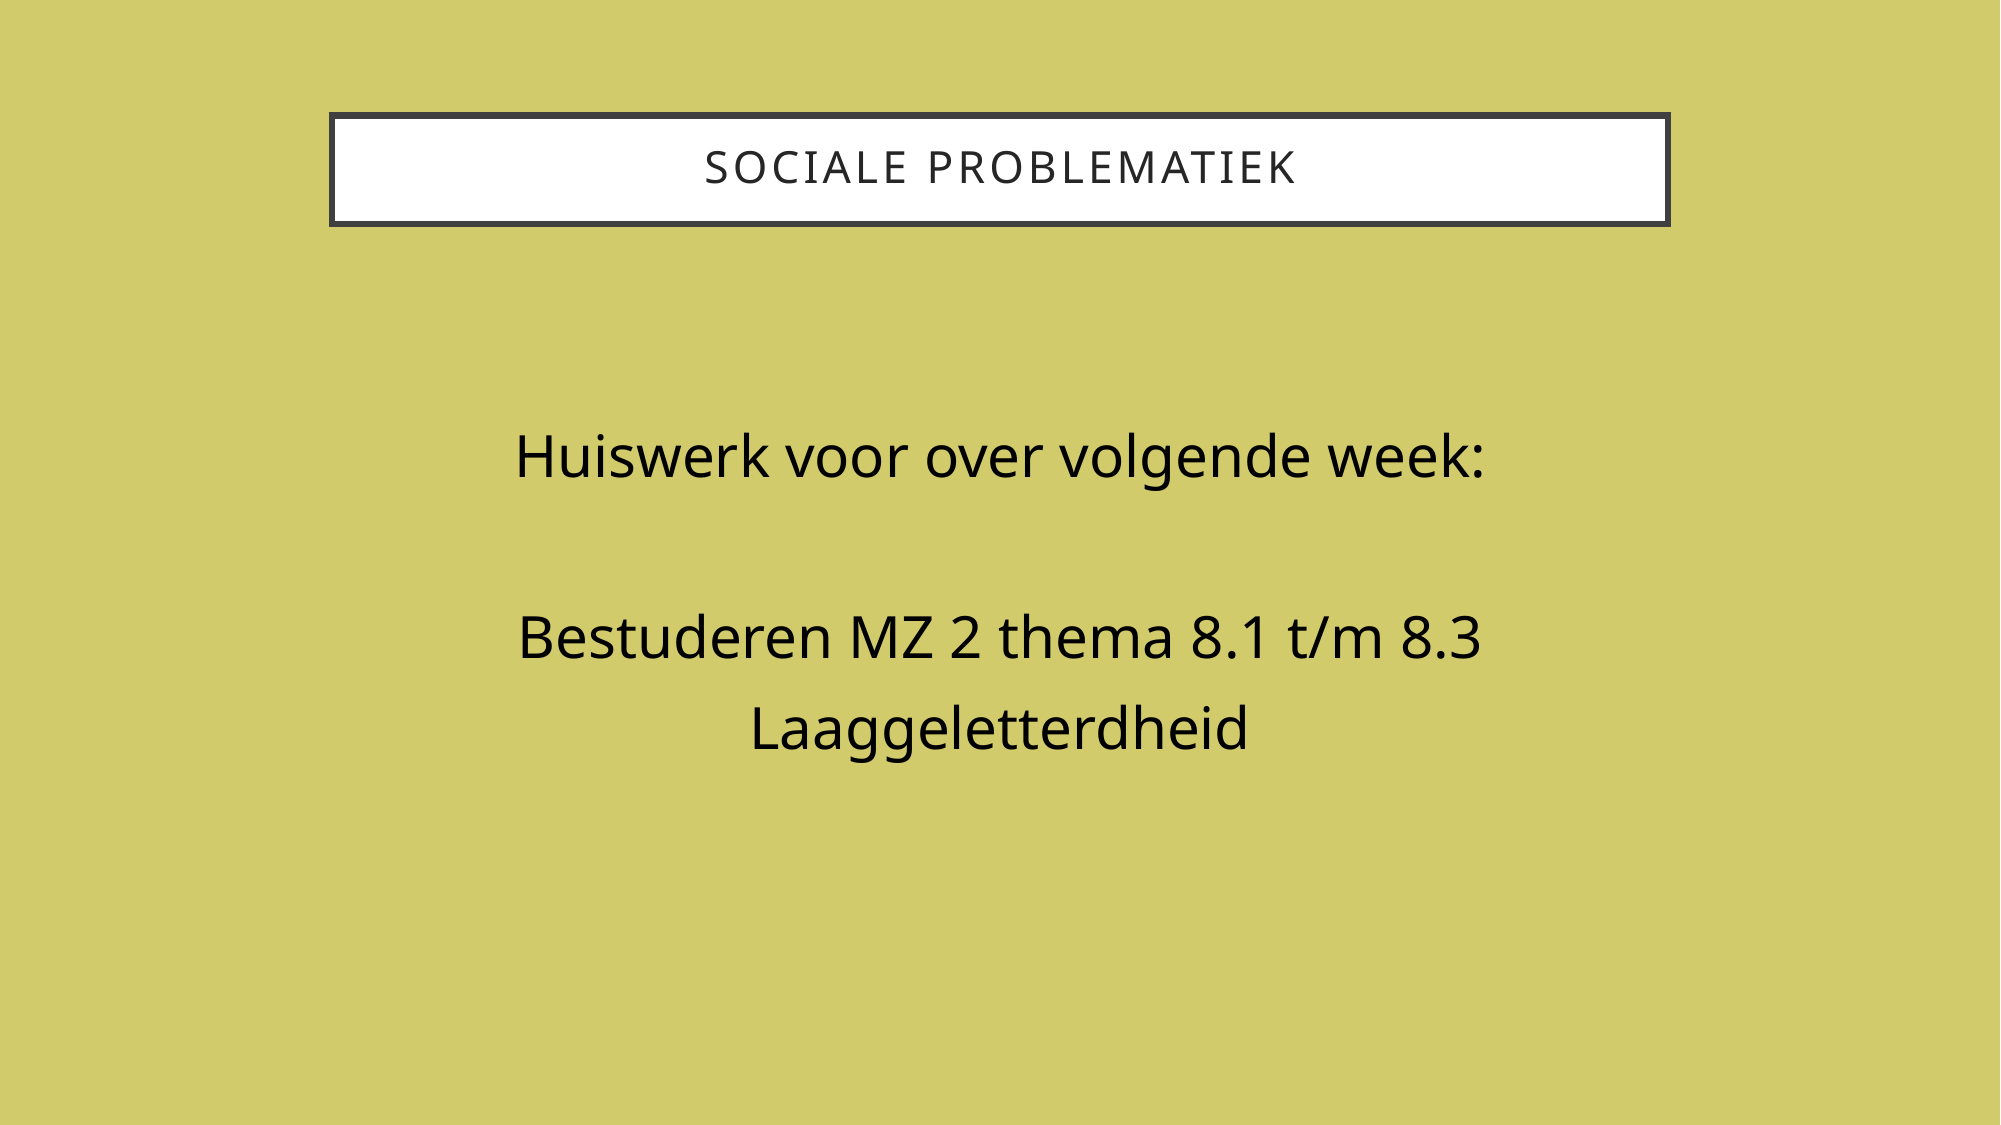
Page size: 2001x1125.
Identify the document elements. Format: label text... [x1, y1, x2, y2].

title Sociale problematiek [329, 112, 1671, 227]
subtitle Huiswerk voor over volgende week: Bestuderen MZ 2 thema 8.1 t/m 8.3 Laaggeletterdheid [332, 411, 1668, 1010]
